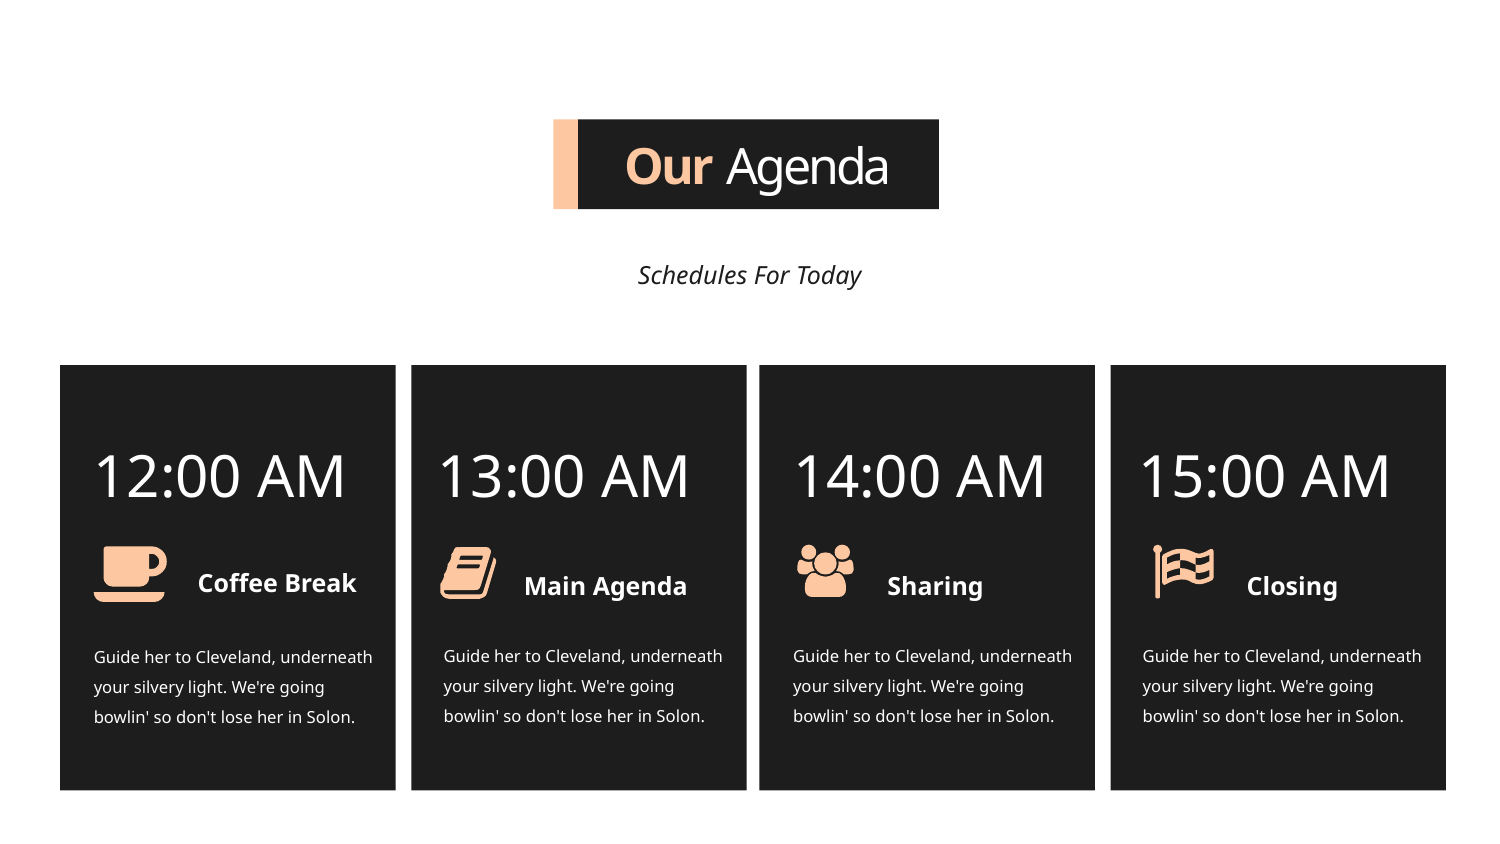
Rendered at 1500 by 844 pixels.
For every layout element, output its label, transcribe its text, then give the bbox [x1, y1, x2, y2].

text_box Coffee Break [183, 545, 458, 605]
text_box Guide her to Cleveland, underneath your silvery light. We're going bowlin' so don't lose her in Solon. [428, 628, 746, 733]
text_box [796, 544, 854, 598]
text_box [757, 363, 1097, 792]
text_box 12:00 AM [79, 431, 382, 517]
text_box [551, 117, 580, 211]
text_box Guide her to Cleveland, underneath your silvery light. We're going bowlin' so don't lose her in Solon. [778, 628, 1095, 733]
text_box [1108, 363, 1448, 792]
text_box [409, 363, 749, 792]
text_box [58, 363, 398, 792]
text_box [93, 546, 167, 603]
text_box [1152, 544, 1214, 599]
title Our Agenda [580, 119, 939, 210]
subtitle Schedules For Today [452, 251, 1048, 309]
text_box [440, 547, 497, 599]
text_box Sharing [872, 548, 1091, 609]
text_box 13:00 AM [423, 431, 760, 517]
text_box Closing [1231, 548, 1421, 609]
text_box Guide her to Cleveland, underneath your silvery light. We're going bowlin' so don't lose her in Solon. [1128, 628, 1445, 733]
text_box Main Agenda [509, 548, 760, 609]
text_box 15:00 AM [1123, 431, 1421, 517]
text_box 14:00 AM [778, 431, 1072, 517]
text_box Guide her to Cleveland, underneath your silvery light. We're going bowlin' so don't lose her in Solon. [79, 629, 396, 735]
